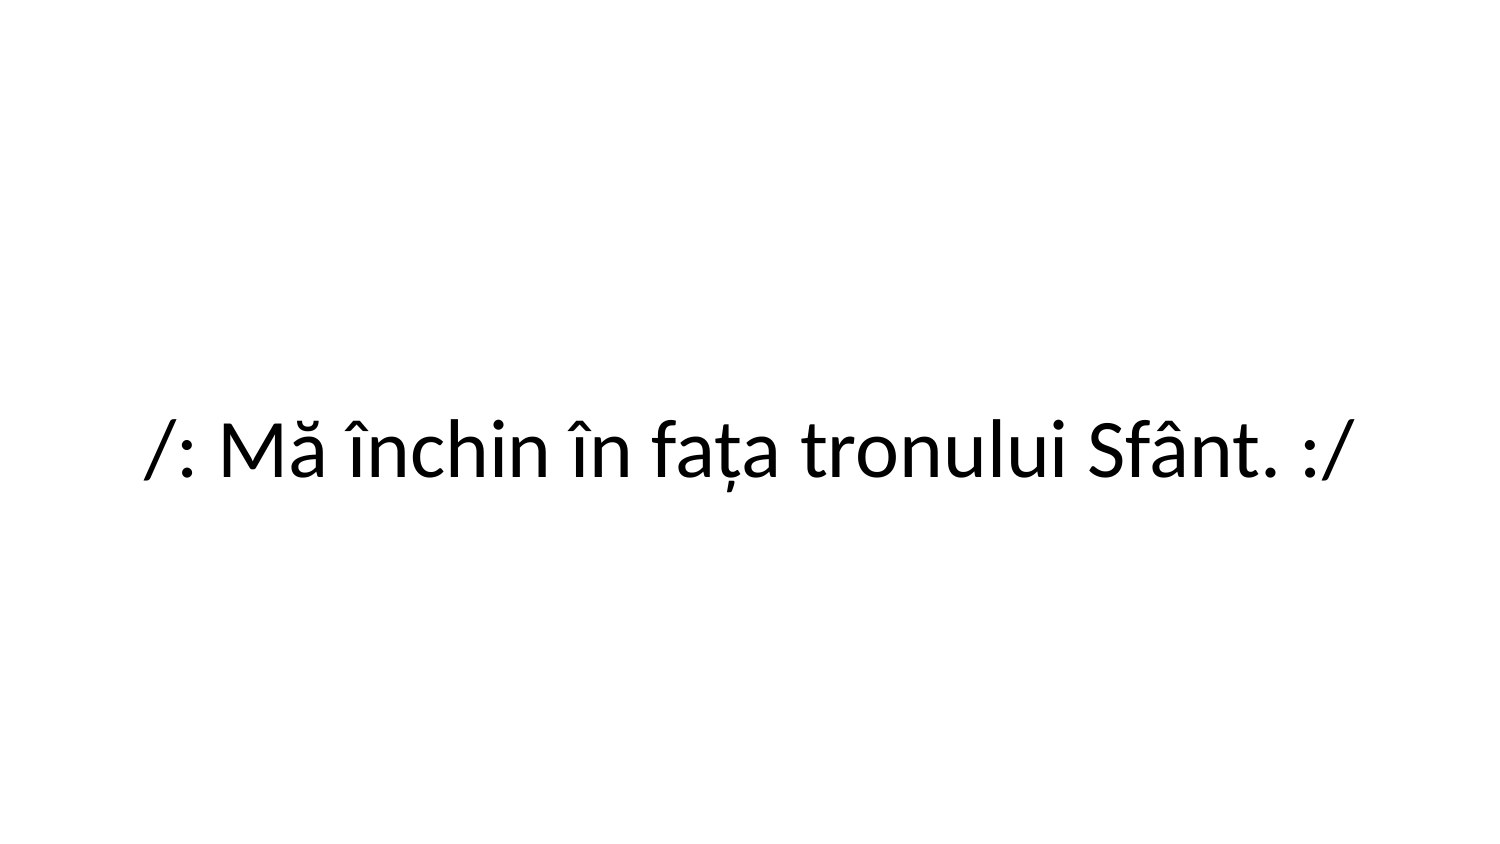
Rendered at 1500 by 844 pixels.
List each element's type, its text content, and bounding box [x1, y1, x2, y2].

text_box /: Mă închin în fața tronului Sfânt. :/ [129, 341, 1371, 502]
